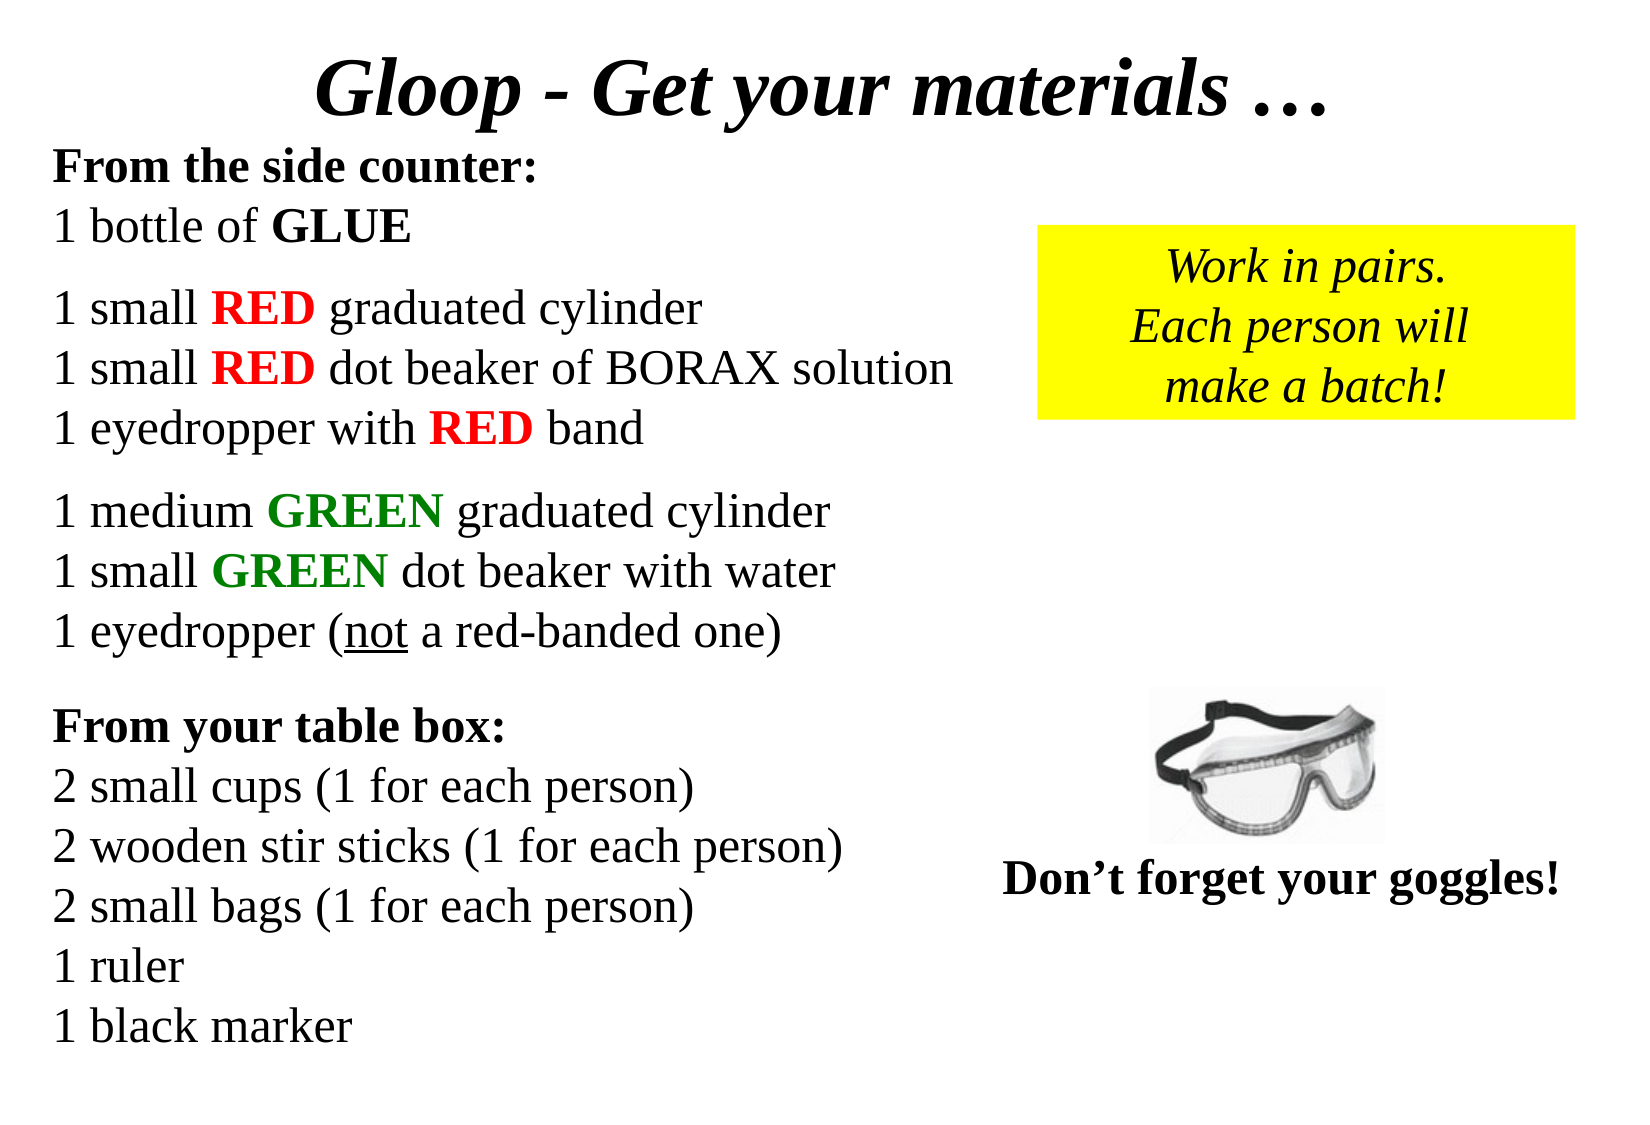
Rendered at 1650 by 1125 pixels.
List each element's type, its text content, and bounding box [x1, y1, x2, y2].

text_box [987, 212, 1625, 378]
text_box Gloop - Get your materials … [50, 24, 1600, 140]
text_box From the side counter: 1 bottle of GLUE 1 small RED graduated cylinder 1 small RED dot beaker of BORAX solution 1 eyedropper with RED band 1 medium GREEN graduated cylinder 1 small GREEN dot beaker with water 1 eyedropper (not a red-banded one) From your table box: 2 small cups (1 for each person) 2 wooden stir sticks (1 for each person) 2 small bags (1 for each person) 1 ruler 1 black marker [37, 124, 1004, 1060]
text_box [987, 687, 1588, 913]
text_box Work in pairs. Each person will make a batch! [1037, 378, 1575, 420]
